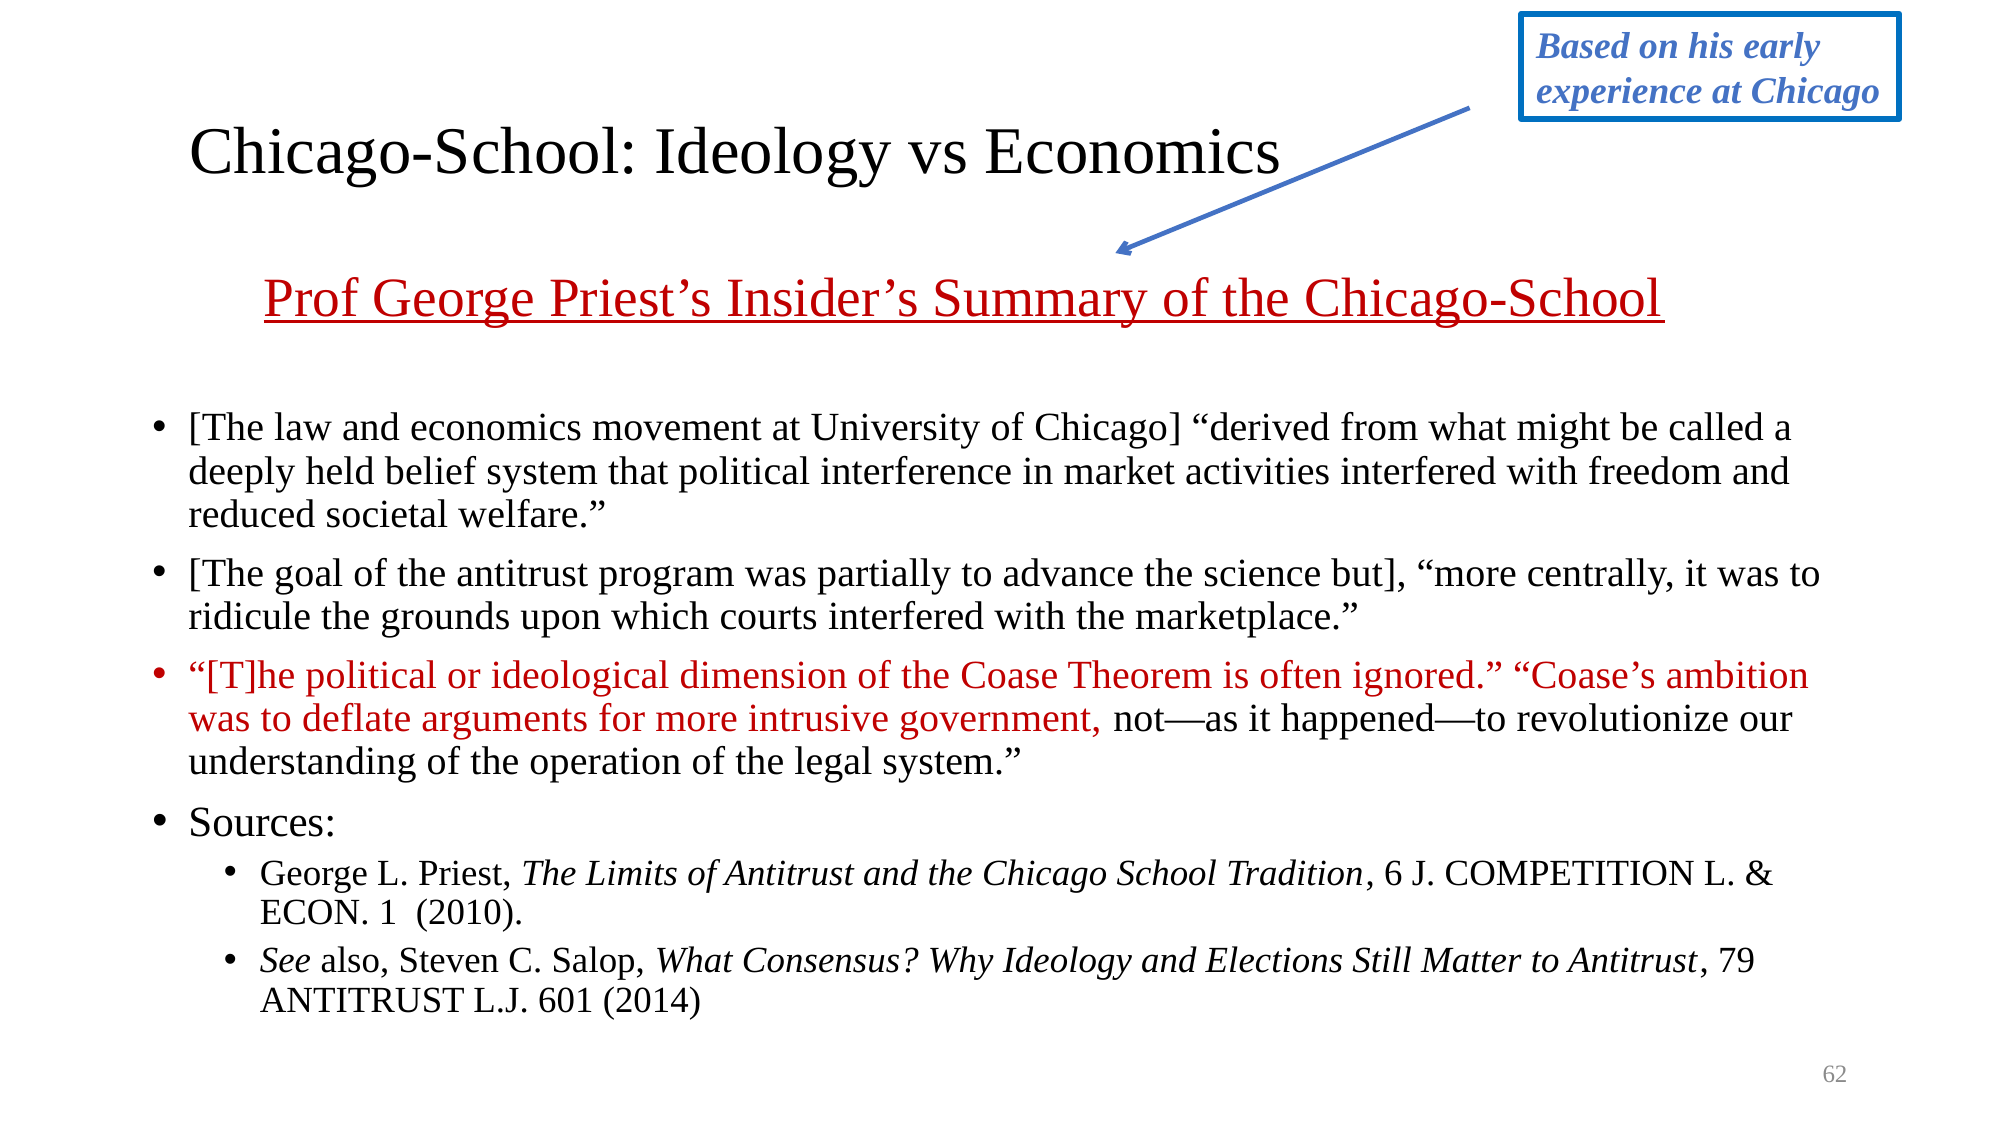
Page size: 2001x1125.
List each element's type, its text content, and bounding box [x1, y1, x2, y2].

list Prof George Priest’s Insider’s Summary of the Chicago-School [The law and economics movement at University of Chicago] “derived from what might be called a deeply held belief system that political interference in market activities interfered with freedom and reduced societal welfare.” [The goal of the antitrust program was partially to advance the science but], “more centrally, it was to ridicule the grounds upon which courts interfered with the marketplace.” “[T]he political or ideological dimension of the Coase Theorem is often ignored.” “Coase’s ambition was to deflate arguments for more intrusive government, not—as it happened—to revolutionize our understanding of the operation of the legal system.” Sources: George L. Priest, The Limits of Antitrust and the Chicago School Tradition, 6 J. COMPETITION L. & ECON. 1 (2010). See also, Steven C. Salop, What Consensus? Why Ideology and Elections Still Matter to Antitrust, 79 ANTITRUST L.J. 601 (2014) [137, 261, 1863, 1035]
text_box Based on his early experience at Chicago [1521, 13, 1900, 119]
slide_number 62 [1412, 1042, 1863, 1103]
title Chicago-School: Ideology vs Economics [174, 42, 1900, 261]
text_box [1115, 107, 1470, 254]
